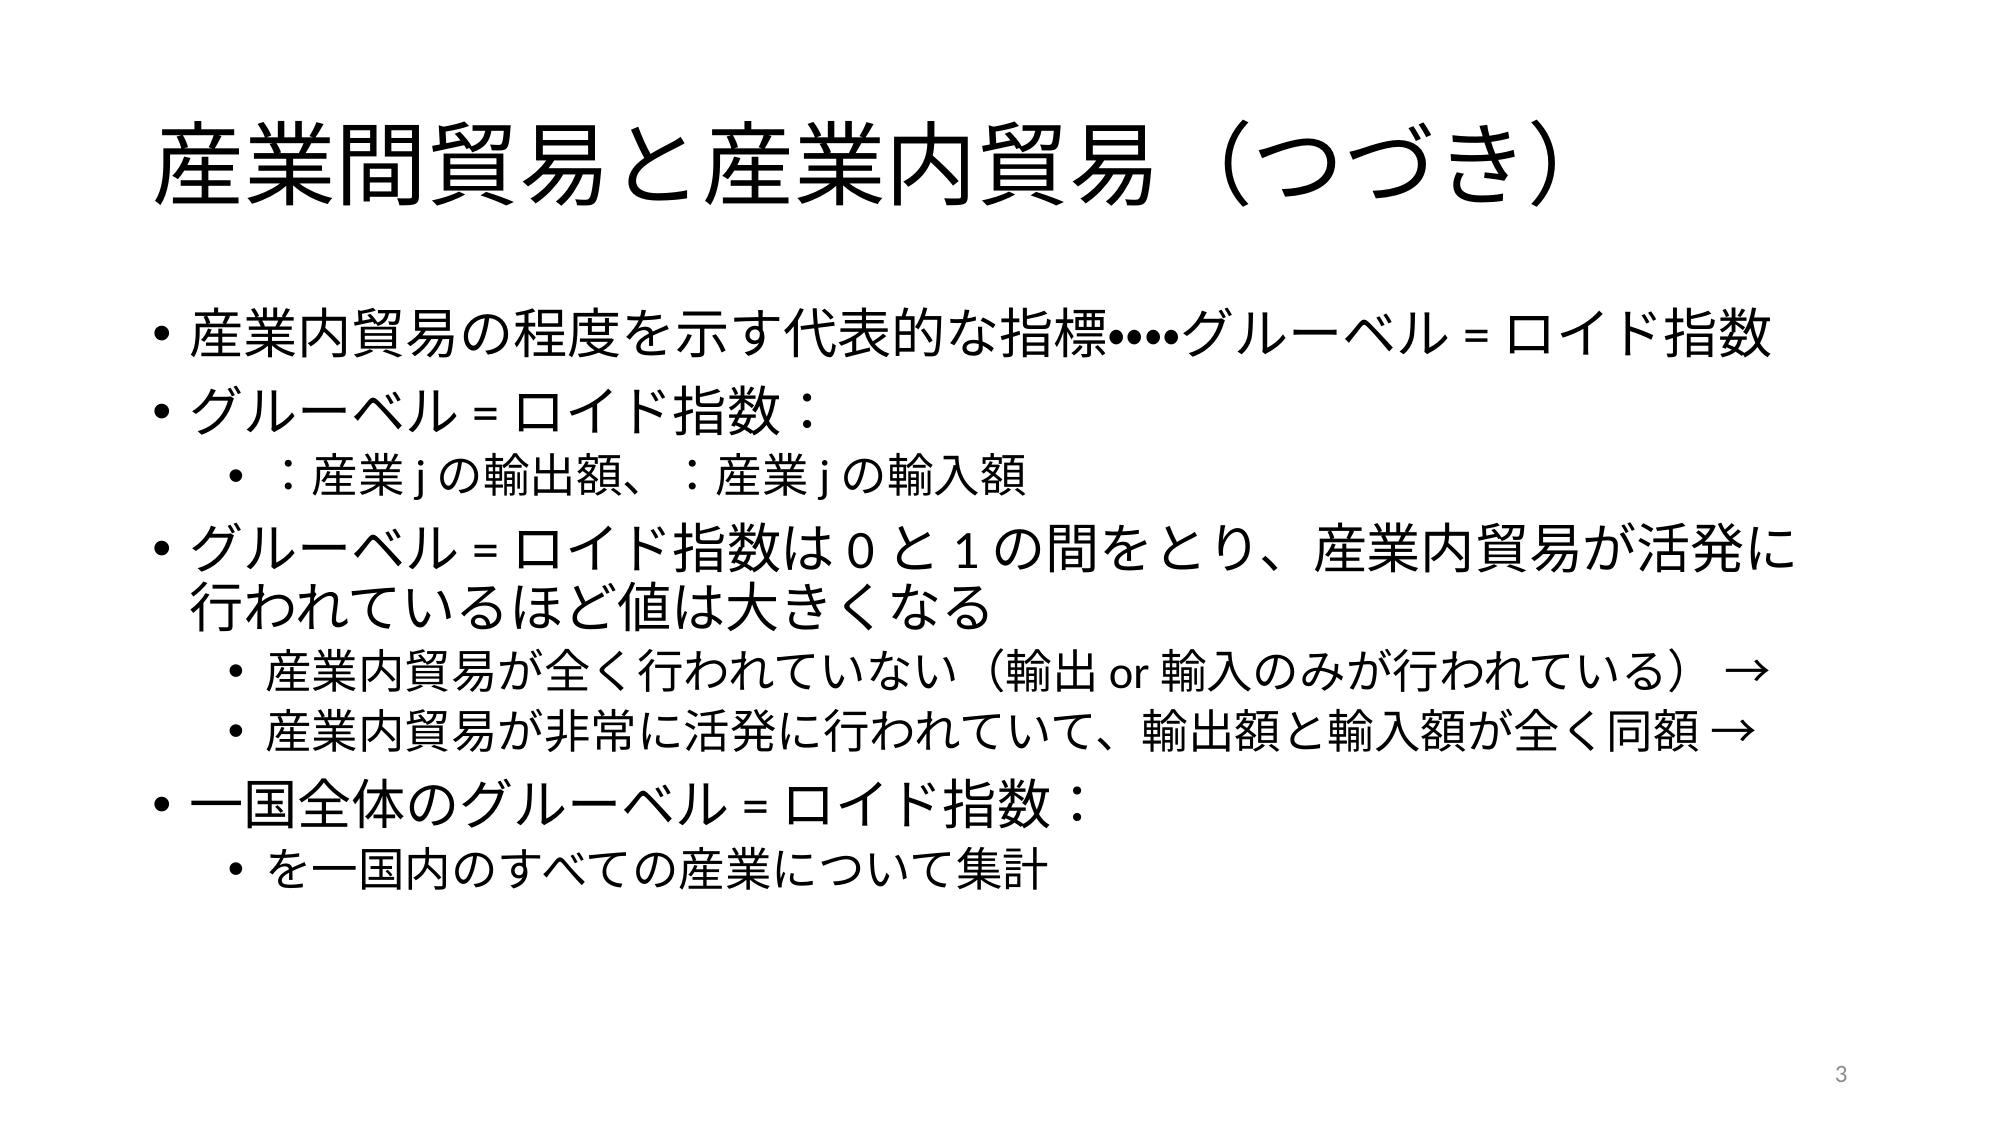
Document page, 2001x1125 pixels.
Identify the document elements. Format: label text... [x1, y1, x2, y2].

title 産業間貿易と産業内貿易（つづき） [137, 59, 1863, 278]
slide_number 3 [1412, 1042, 1863, 1103]
